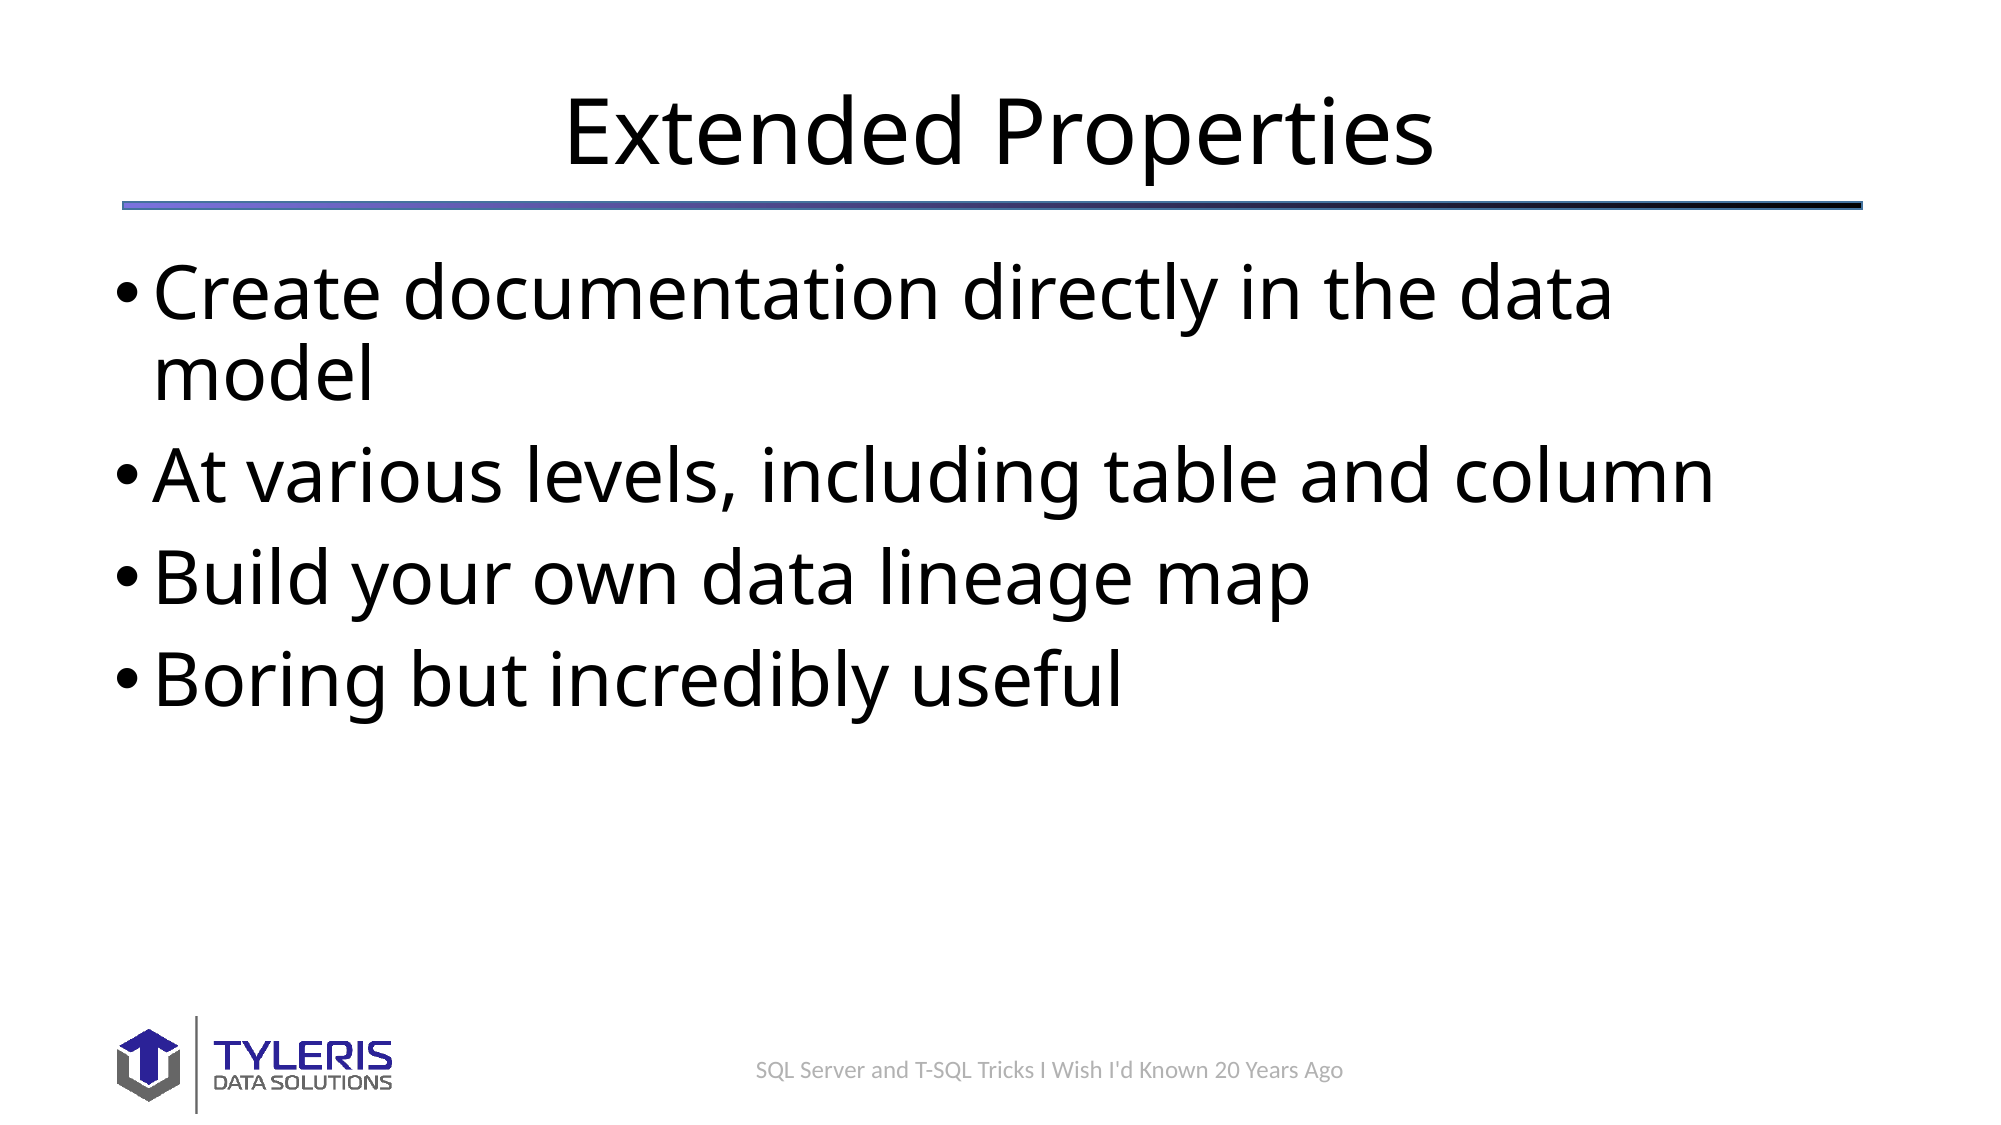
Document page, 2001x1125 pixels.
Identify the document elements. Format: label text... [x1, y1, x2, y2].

list Create documentation directly in the data model At various levels, including table and column Build your own data lineage map Boring but incredibly useful [99, 247, 1863, 914]
text_box Extended Properties [137, 59, 1863, 201]
footer SQL Server and T-SQL Tricks I Wish I'd Known 20 Years Ago [599, 1039, 1502, 1099]
picture [117, 1016, 392, 1114]
text_box [122, 201, 1863, 210]
